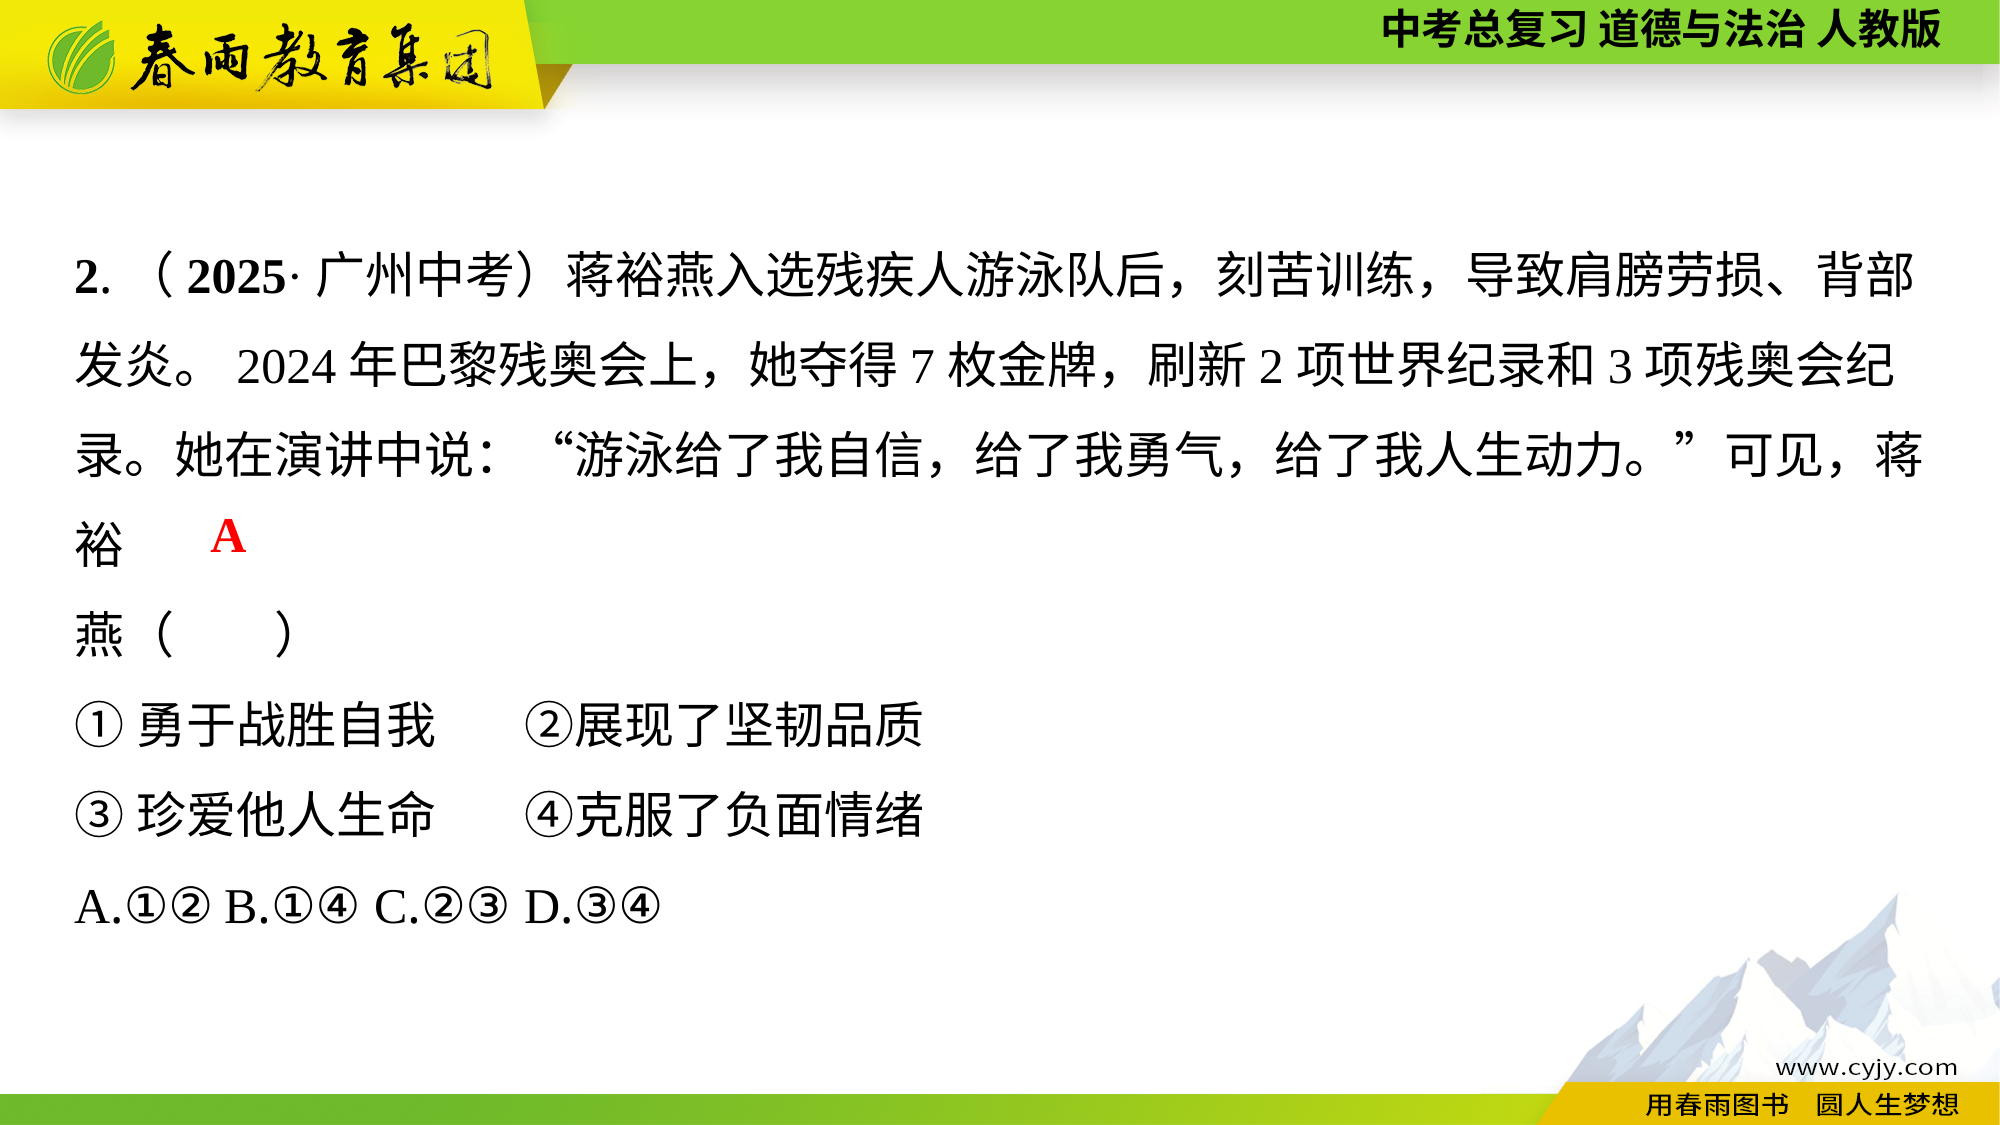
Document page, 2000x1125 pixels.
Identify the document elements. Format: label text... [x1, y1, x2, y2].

text_box A [195, 495, 262, 570]
picture [0, 0, 2000, 1125]
list 2.（2025·广州中考）蒋裕燕入选残疾人游泳队后，刻苦训练，导致肩膀劳损、背部发炎。2024年巴黎残奥会上，她夺得7枚金牌，刷新2项世界纪录和3项残奥会纪录。她在演讲中说：“游泳给了我自信，给了我勇气，给了我人生动力。”可见，蒋裕 燕（ ） ①勇于战胜自我 ②展现了坚韧品质 ③珍爱他人生命 ④克服了负面情绪 A.①② B.①④ C.②③ D.③④ [59, 206, 1944, 846]
